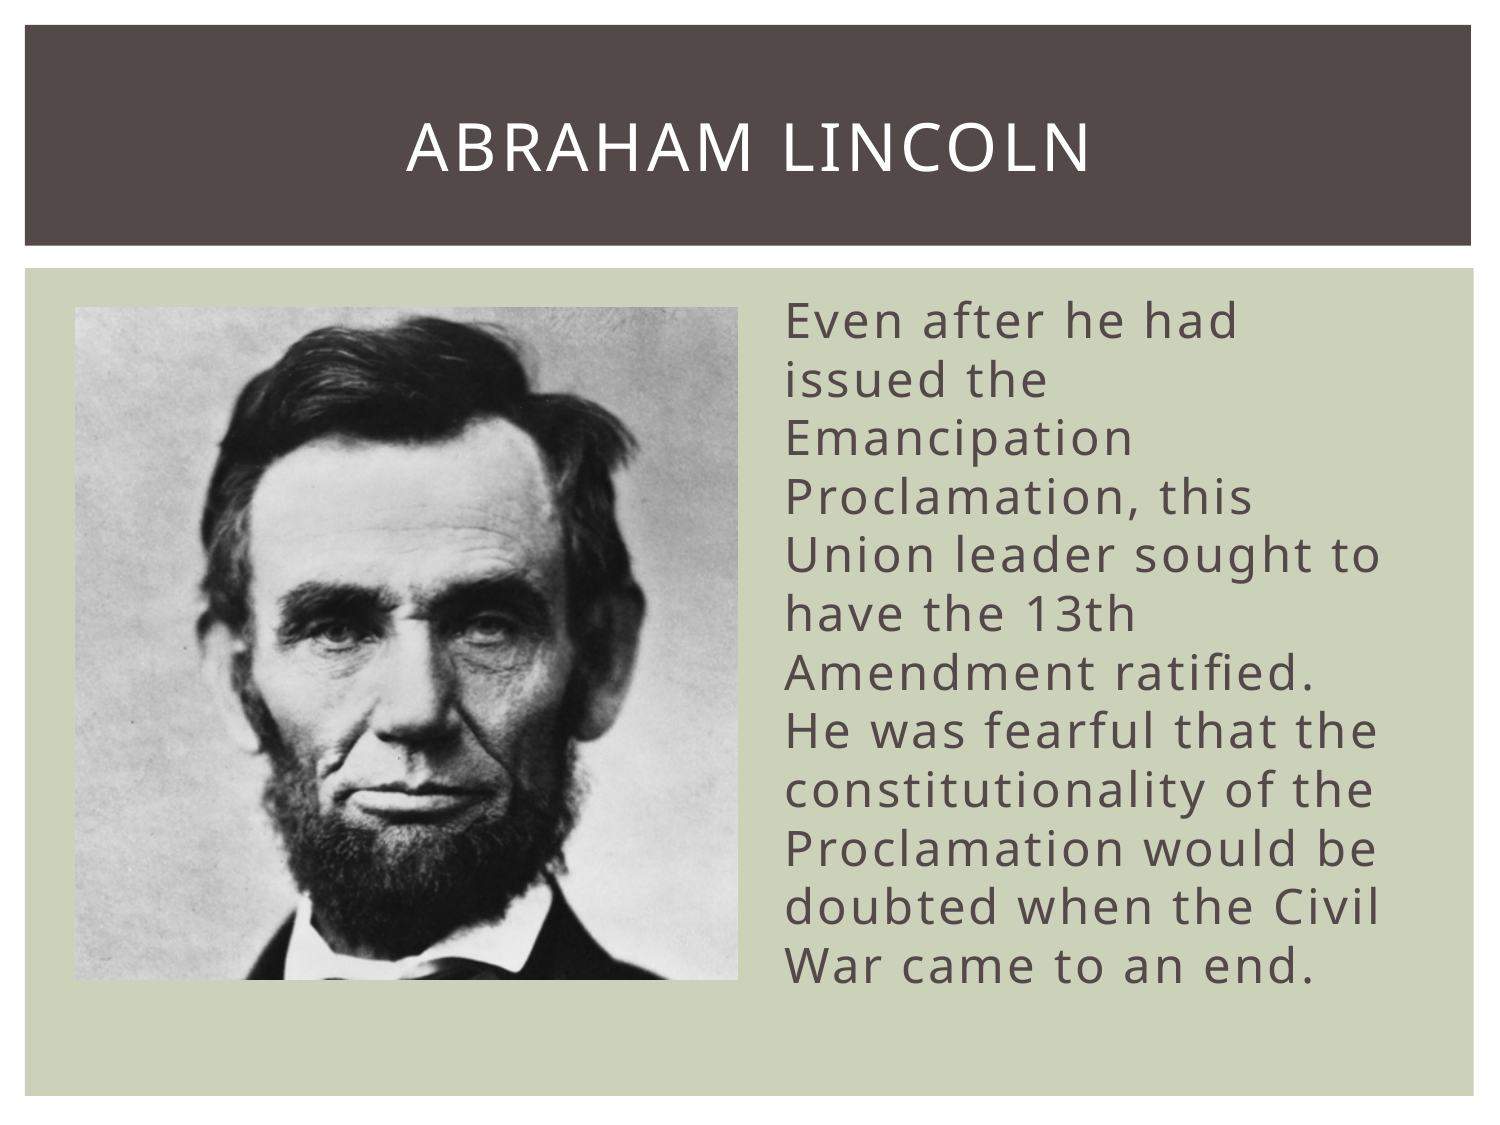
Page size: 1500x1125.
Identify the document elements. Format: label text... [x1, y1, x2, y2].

title Abraham Lincoln [62, 58, 1438, 232]
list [74, 307, 738, 980]
list Even after he had issued the Emancipation Proclamation, this Union leader sought to have the 13th Amendment ratified. He was fearful that the constitutionality of the Proclamation would be doubted when the Civil War came to an end. [762, 281, 1425, 1005]
